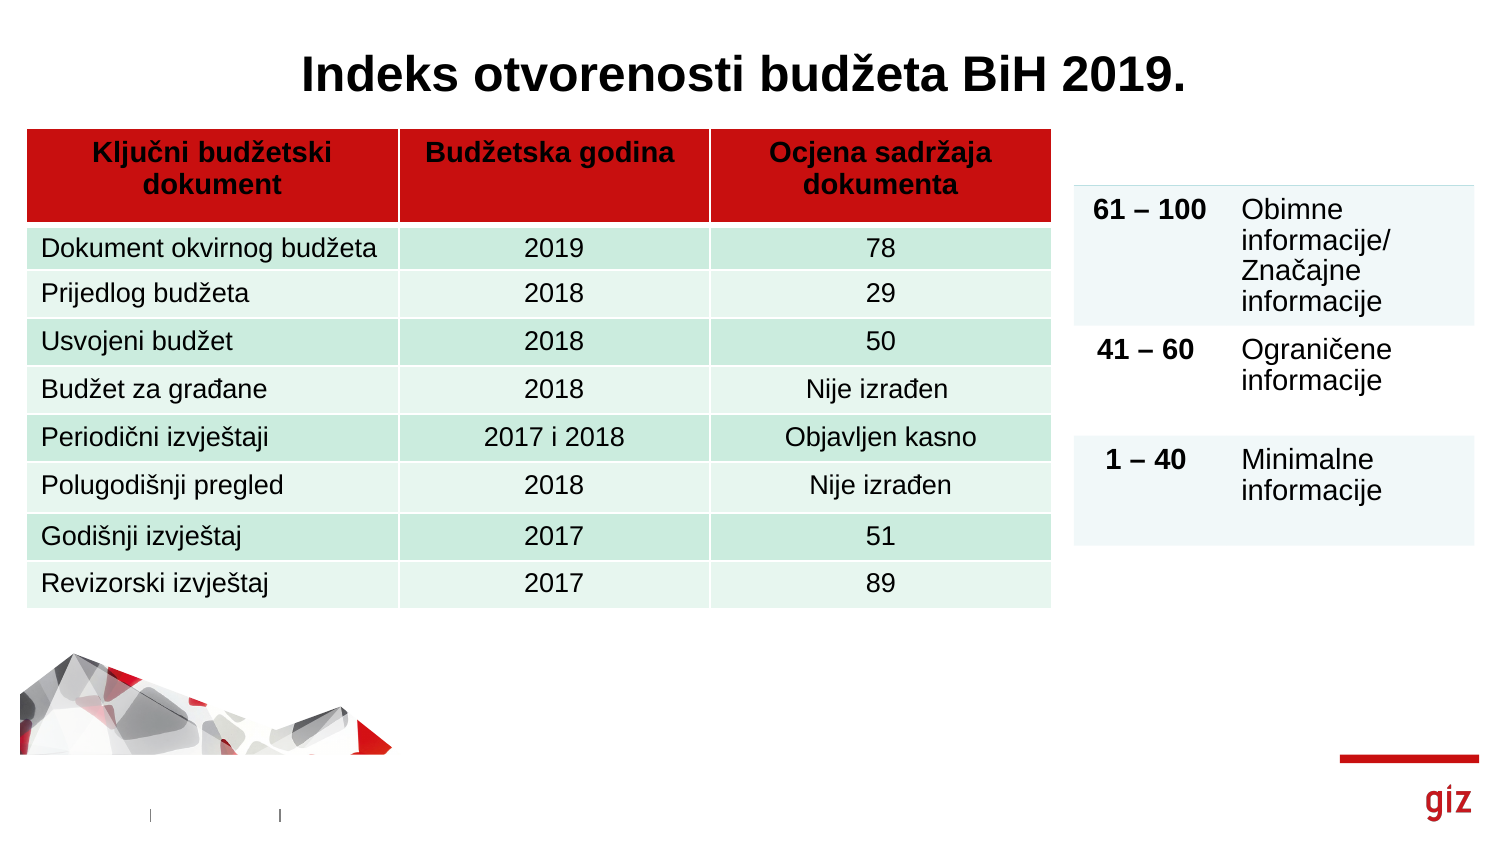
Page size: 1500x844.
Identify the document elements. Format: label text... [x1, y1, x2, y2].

table_cell Prijedlog budžeta [27, 271, 398, 317]
table_header Ocjena sadržaja dokumenta [711, 129, 1051, 222]
table_cell Revizorski izvještaj [27, 562, 398, 608]
table_cell Objavljen kasno [711, 415, 1051, 461]
table_cell 41 – 60 [1074, 326, 1227, 436]
table_cell 2017 [400, 514, 709, 560]
table_cell 2017 i 2018 [400, 415, 709, 461]
table_cell 50 [711, 319, 1051, 365]
table_cell Ograničene informacije [1227, 326, 1474, 436]
picture [1425, 783, 1477, 823]
table_cell 78 [711, 228, 1051, 269]
table_cell 2018 [400, 463, 709, 512]
table_cell 2018 [400, 367, 709, 413]
table_cell 2018 [400, 271, 709, 317]
table_cell Nije izrađen [711, 367, 1051, 413]
table_header Budžetska godina [400, 129, 709, 222]
table_cell Periodični izvještaji [27, 415, 398, 461]
table_cell Dokument okvirnog budžeta [27, 228, 398, 269]
table_cell 2018 [400, 319, 709, 365]
table_cell 2019 [400, 228, 709, 269]
table_cell Polugodišnji pregled [27, 463, 398, 512]
table_header Obimne informacije/ Značajne informacije [1227, 186, 1474, 326]
table_cell Usvojeni budžet [27, 319, 398, 365]
table_cell 2017 [400, 562, 709, 608]
picture [341, 706, 401, 755]
table_cell 89 [711, 562, 1051, 608]
picture [79, 655, 335, 755]
table_cell Nije izrađen [711, 463, 1051, 512]
title Indeks otvorenosti budžeta BiH 2019. [290, 13, 1210, 103]
picture [20, 654, 72, 755]
table_cell Budžet za građane [27, 367, 398, 413]
table_cell Minimalne informacije [1227, 436, 1474, 546]
table_cell 29 [711, 271, 1051, 317]
table_cell 1 – 40 [1074, 436, 1227, 546]
table_cell Godišnji izvještaj [27, 514, 398, 560]
table_cell 51 [711, 514, 1051, 560]
table_header 61 – 100 [1074, 186, 1227, 326]
table_header Ključni budžetski dokument [27, 129, 398, 222]
